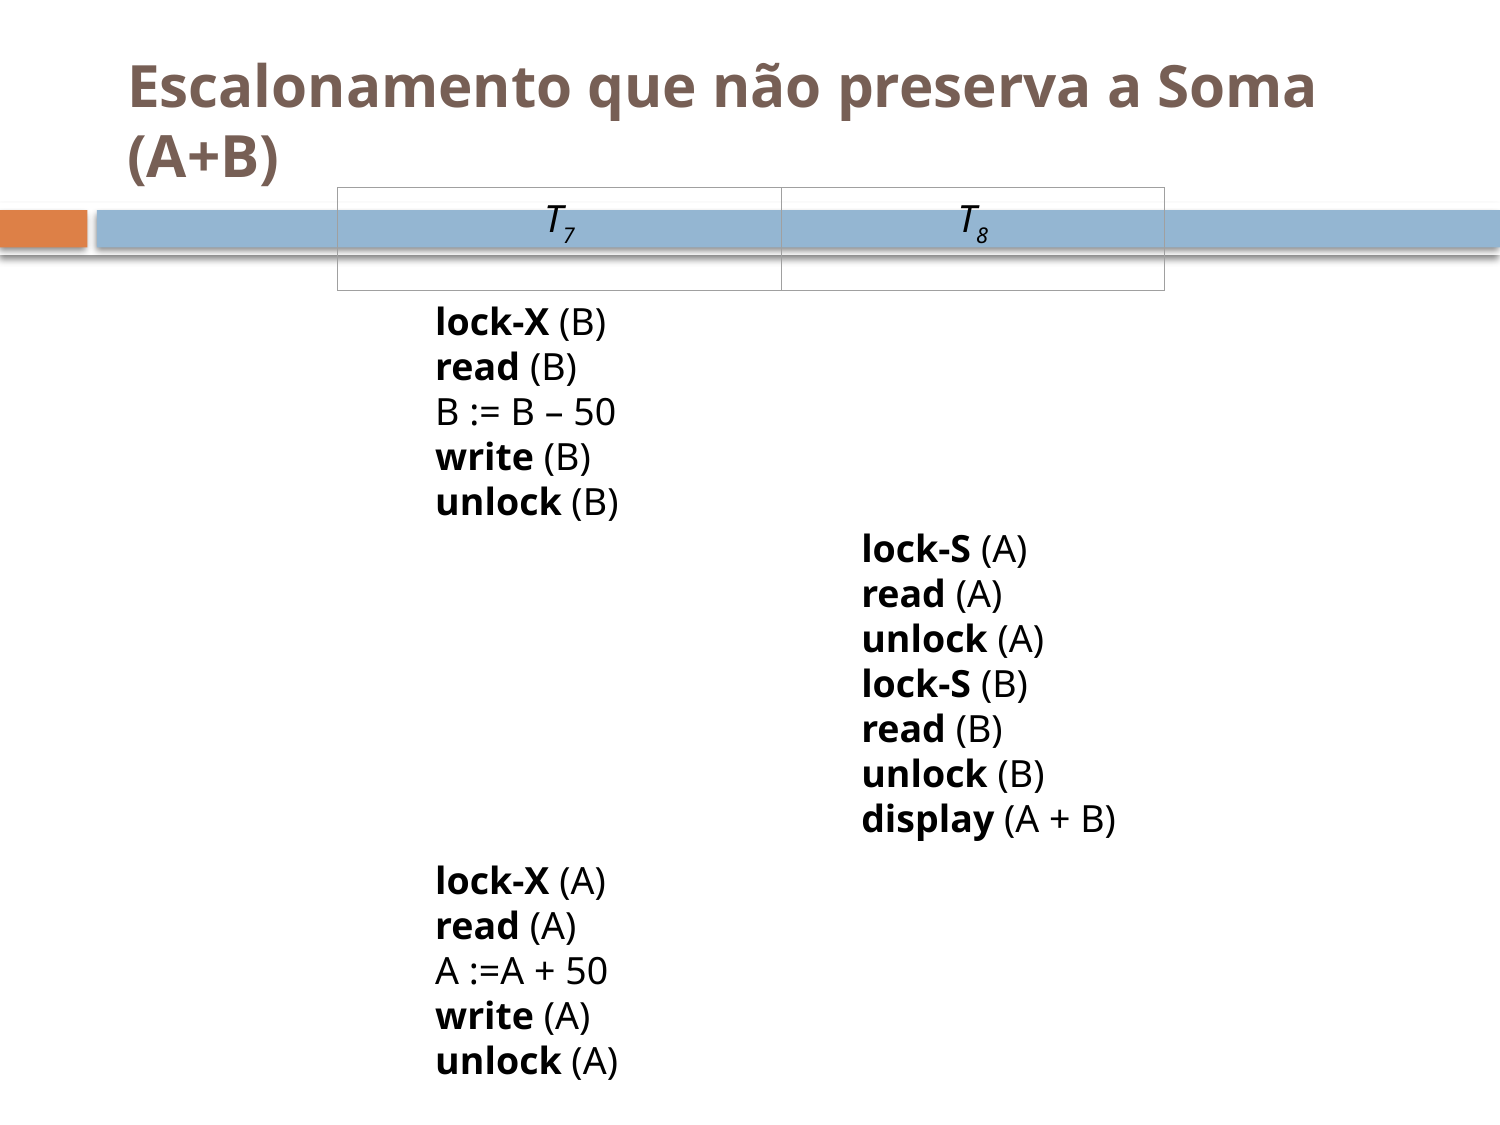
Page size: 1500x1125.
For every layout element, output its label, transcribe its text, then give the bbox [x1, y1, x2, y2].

title Escalonamento que não preserva a Soma (A+B) [112, 62, 1388, 175]
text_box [337, 187, 1165, 838]
text_box [337, 912, 766, 988]
